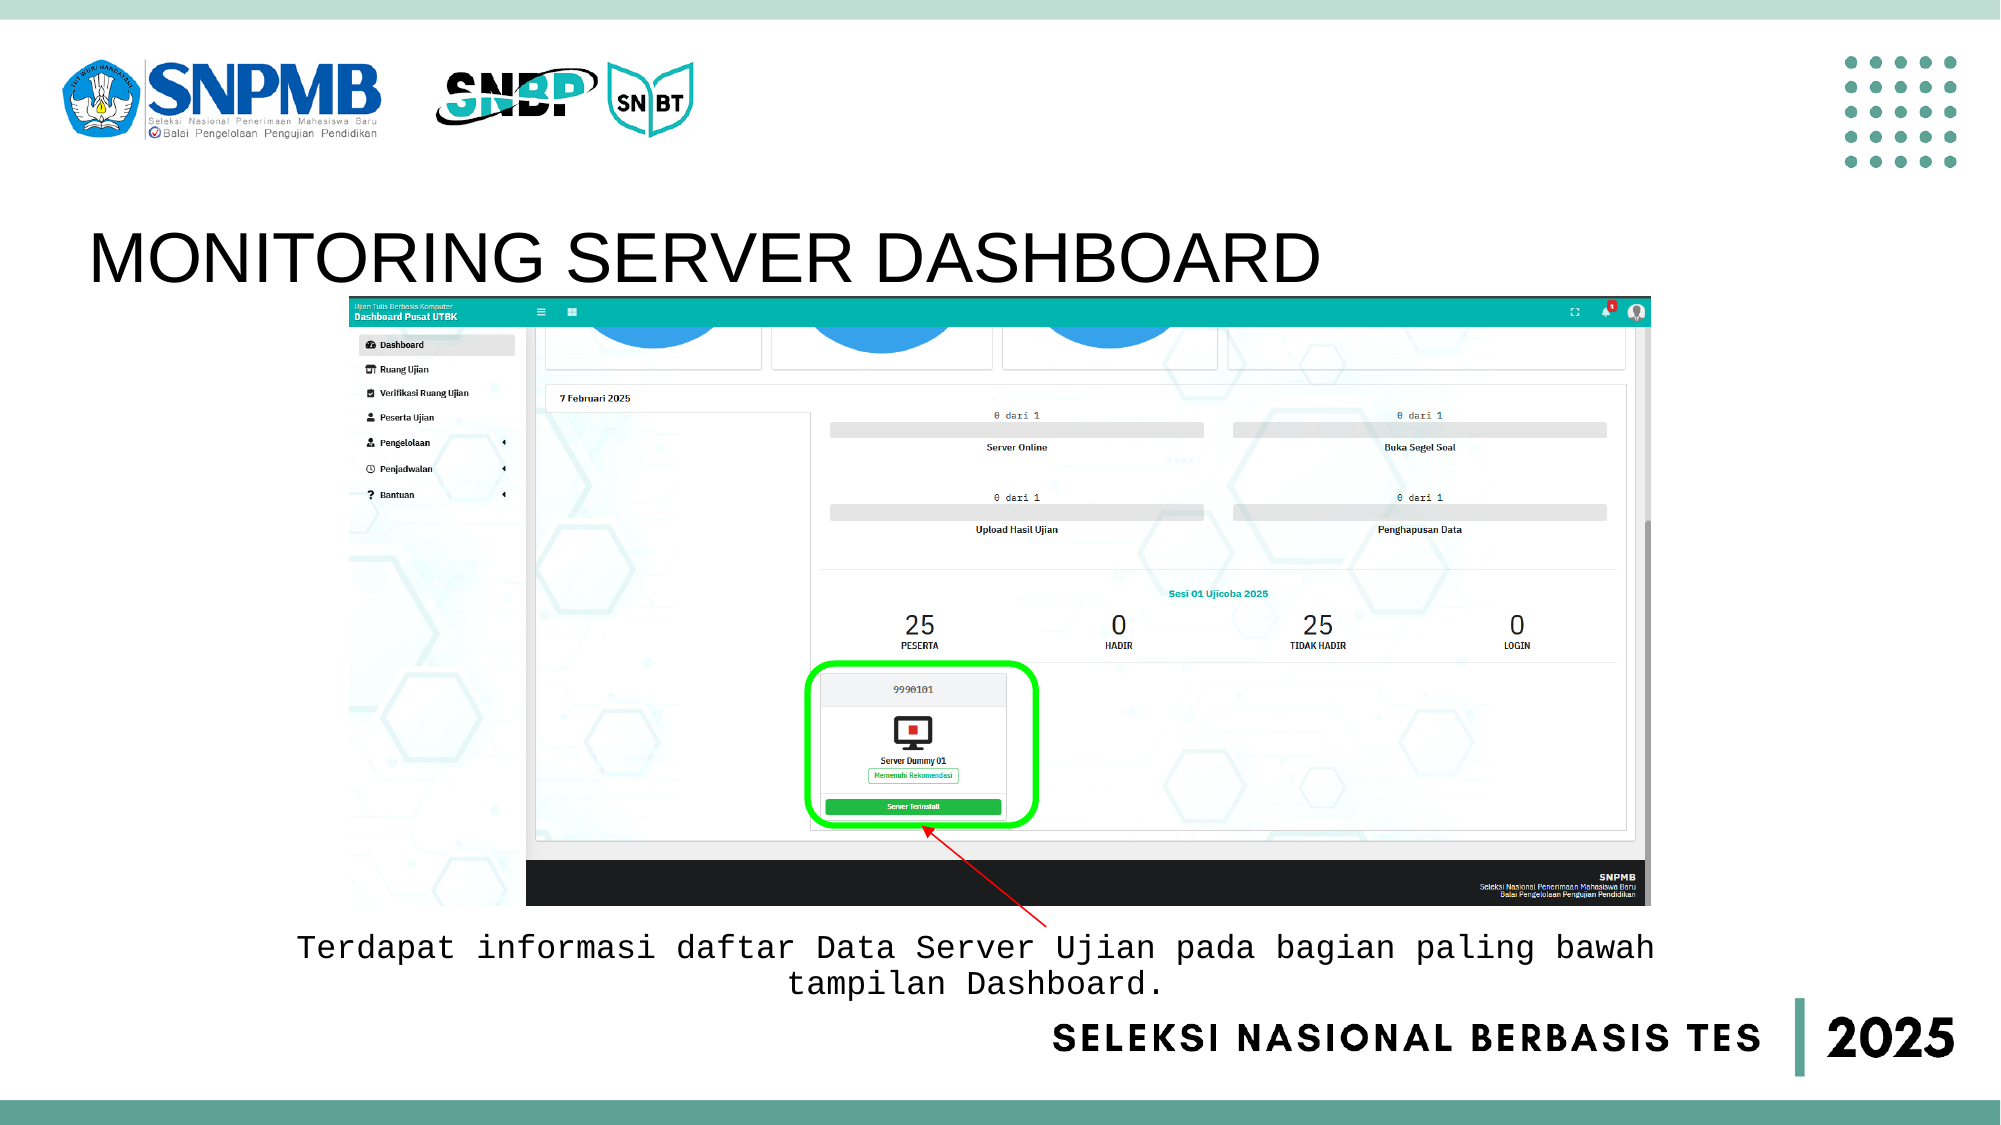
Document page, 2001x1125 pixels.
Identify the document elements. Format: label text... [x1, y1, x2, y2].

title MONITORING SERVER DASHBOARD [68, 192, 1932, 318]
picture [0, 0, 2001, 1125]
text_box Terdapat informasi daftar Data Server Ujian pada bagian paling bawah tampilan Dashboard. [252, 914, 1701, 1017]
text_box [921, 825, 1047, 928]
